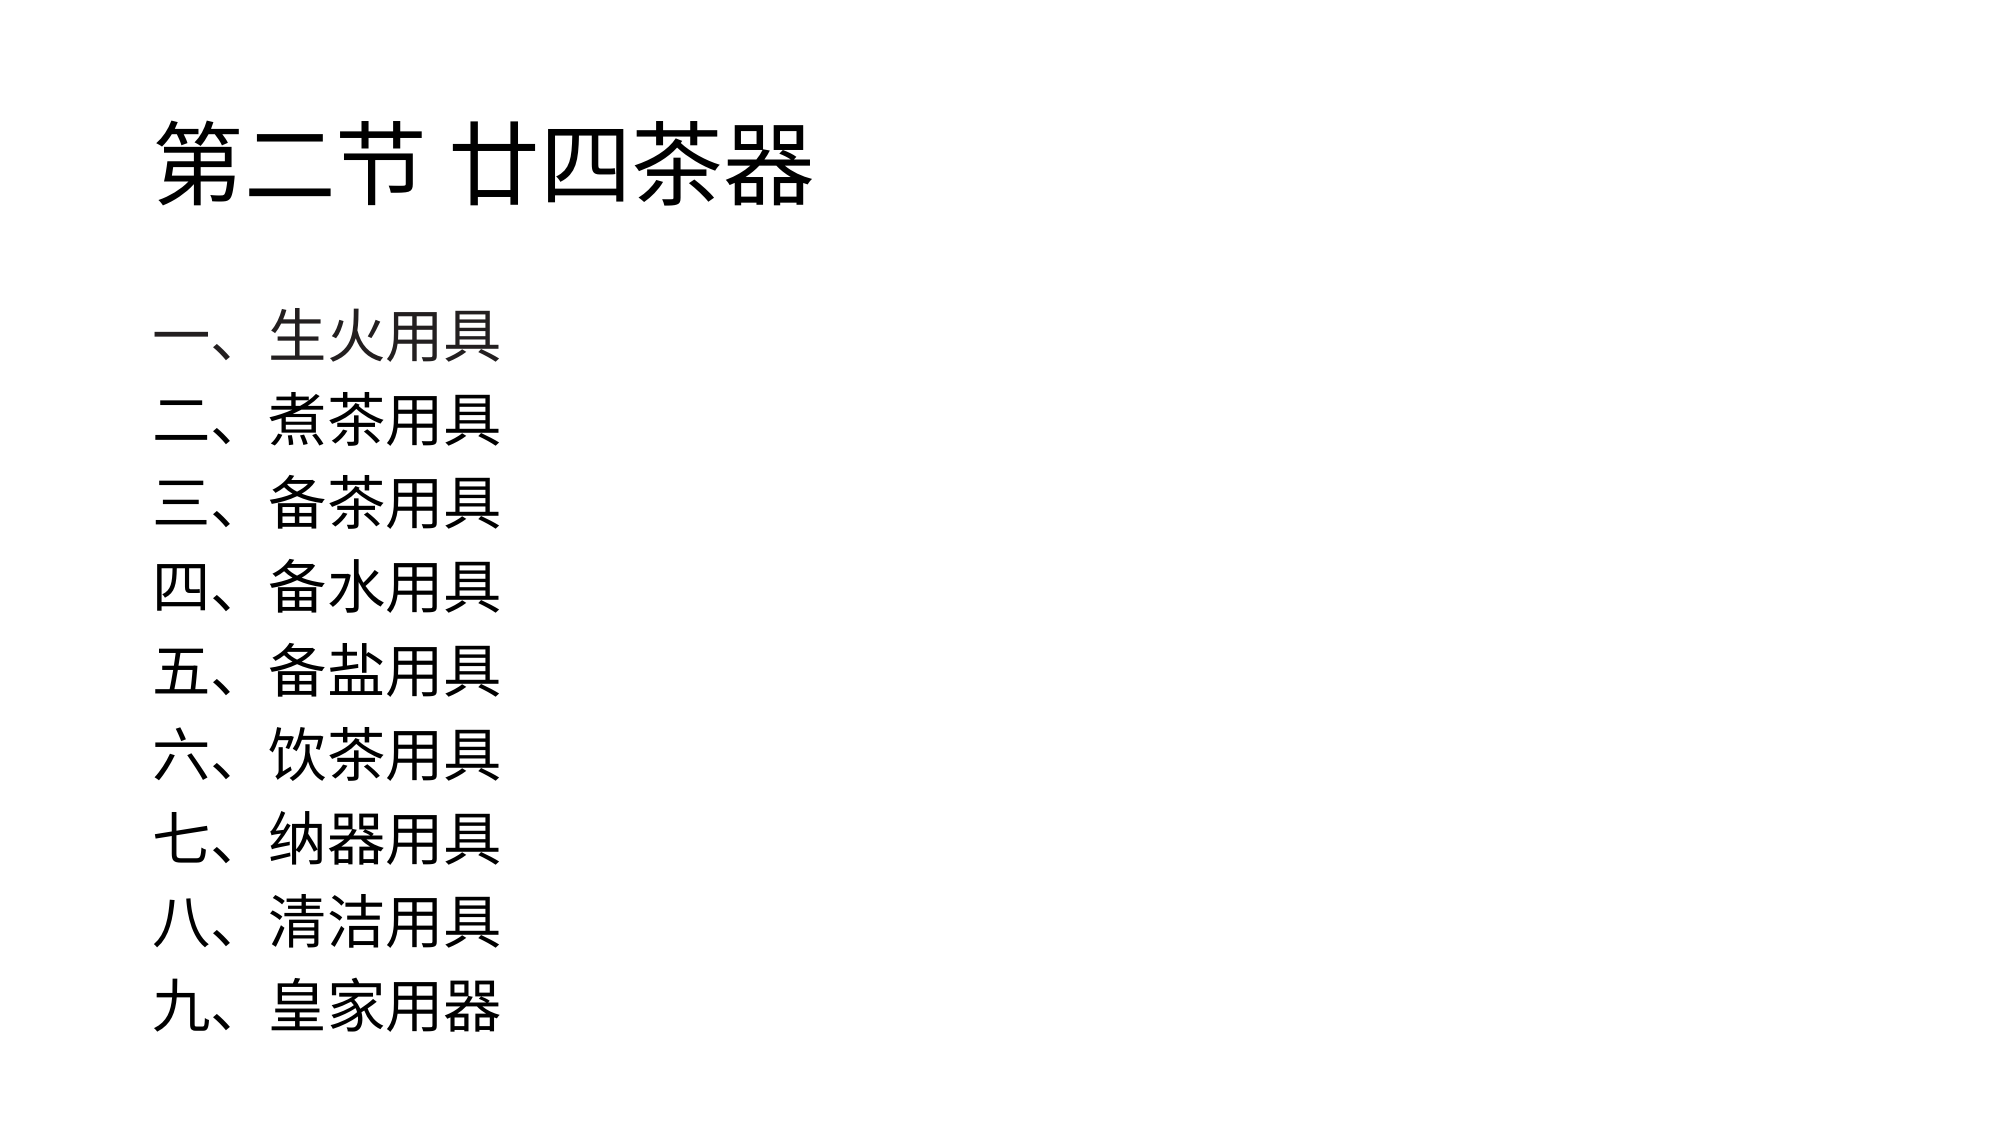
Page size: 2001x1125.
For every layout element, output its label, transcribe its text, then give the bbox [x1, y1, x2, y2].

title 第二节 廿四茶器 [137, 59, 1863, 278]
list 一、生火用具 二、煮茶用具 三、备茶用具 四、备水用具 五、备盐用具 六、饮茶用具 七、纳器用具 八、清洁用具 九、皇家用器 [137, 299, 1863, 1014]
